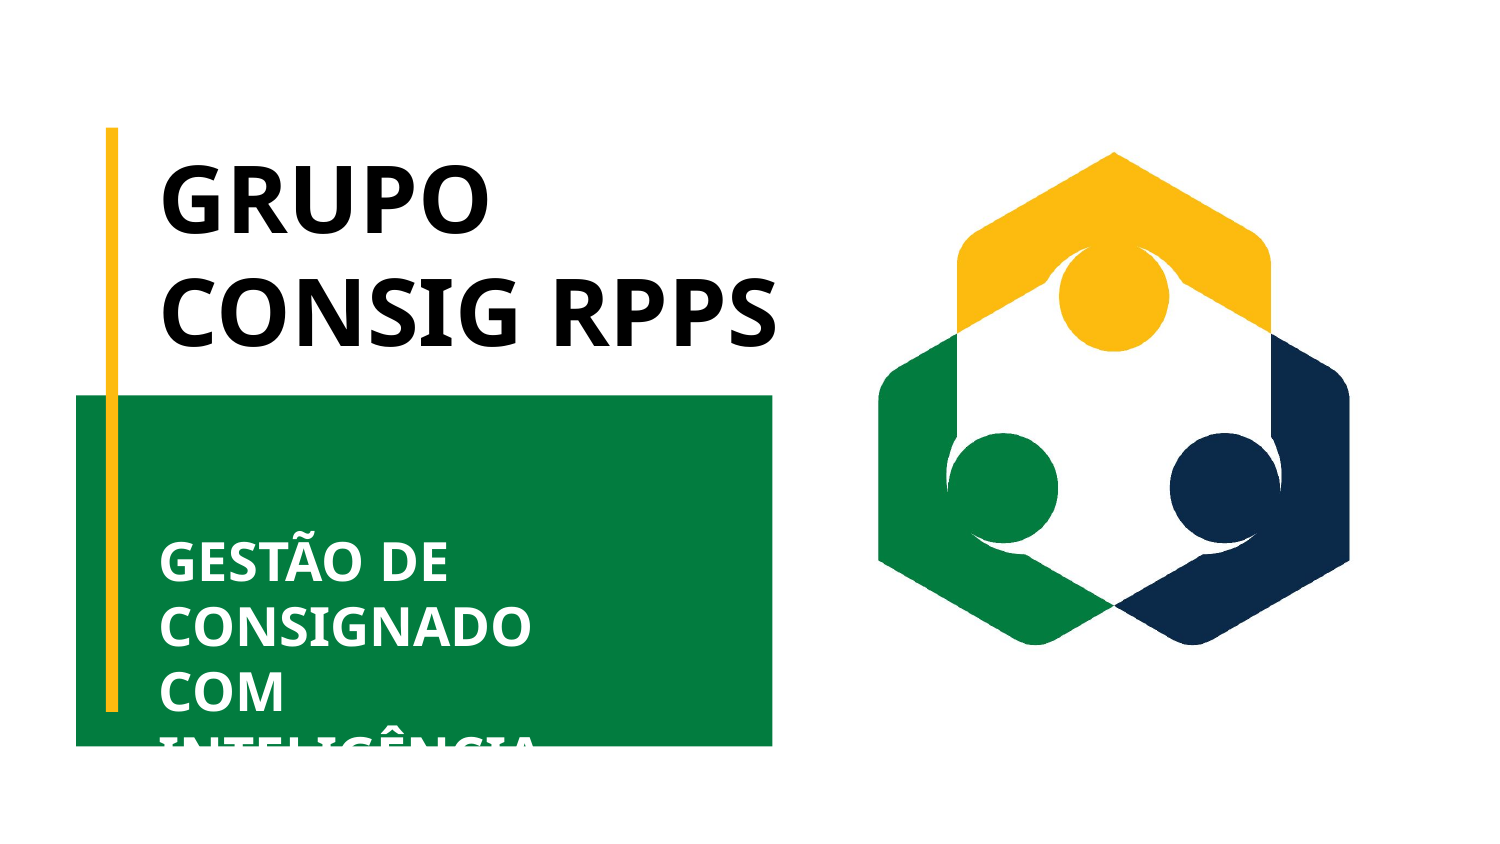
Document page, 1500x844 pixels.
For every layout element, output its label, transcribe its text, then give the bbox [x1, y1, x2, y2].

text_box [104, 126, 120, 714]
text_box [74, 393, 761, 749]
title GRUPO CONSIG RPPS [143, 104, 760, 381]
text_box [13, 28, 774, 245]
picture [765, 50, 1462, 747]
subtitle GESTÃO DE CONSIGNADO COM INTELIGÊNCIA [143, 512, 683, 712]
